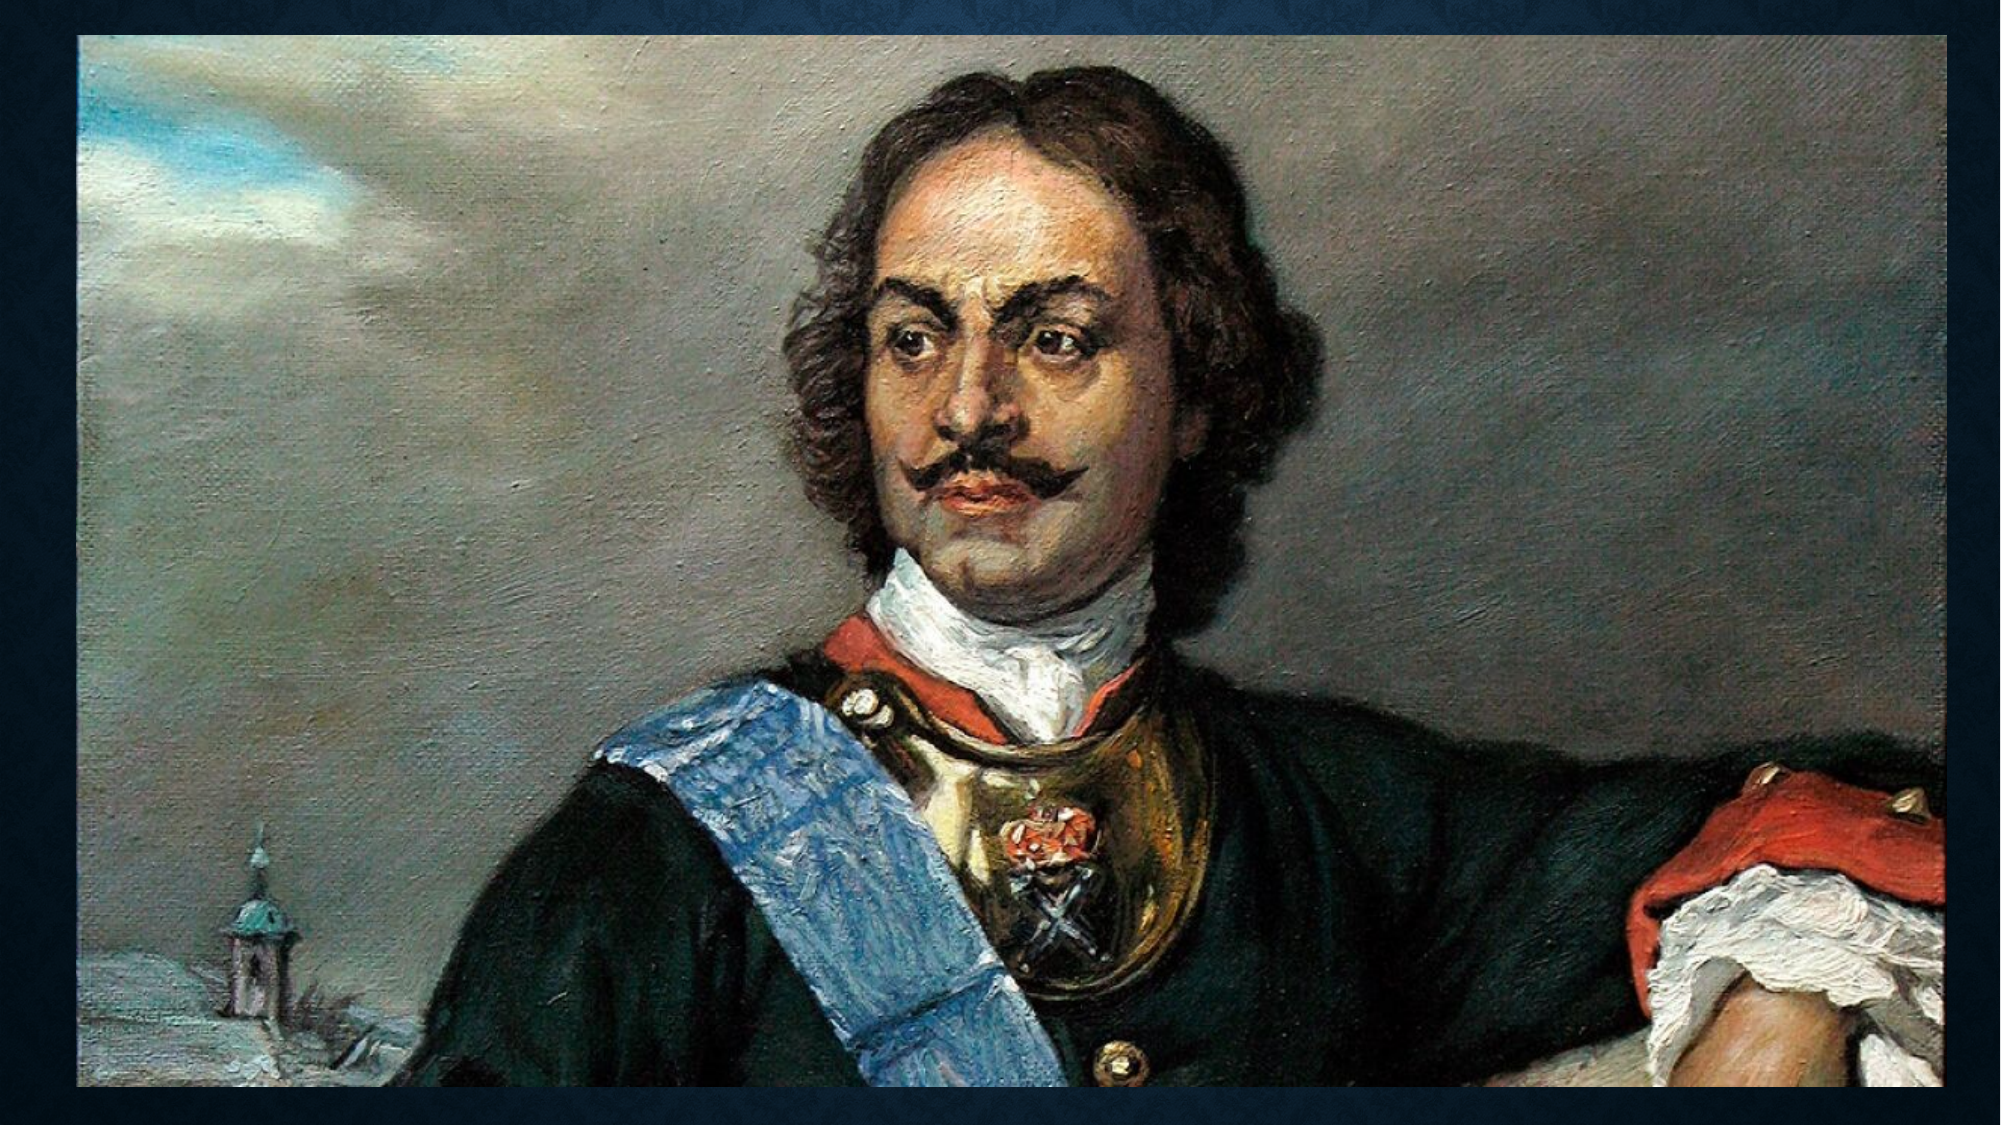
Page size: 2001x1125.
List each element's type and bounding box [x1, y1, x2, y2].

picture [75, 34, 1947, 1087]
